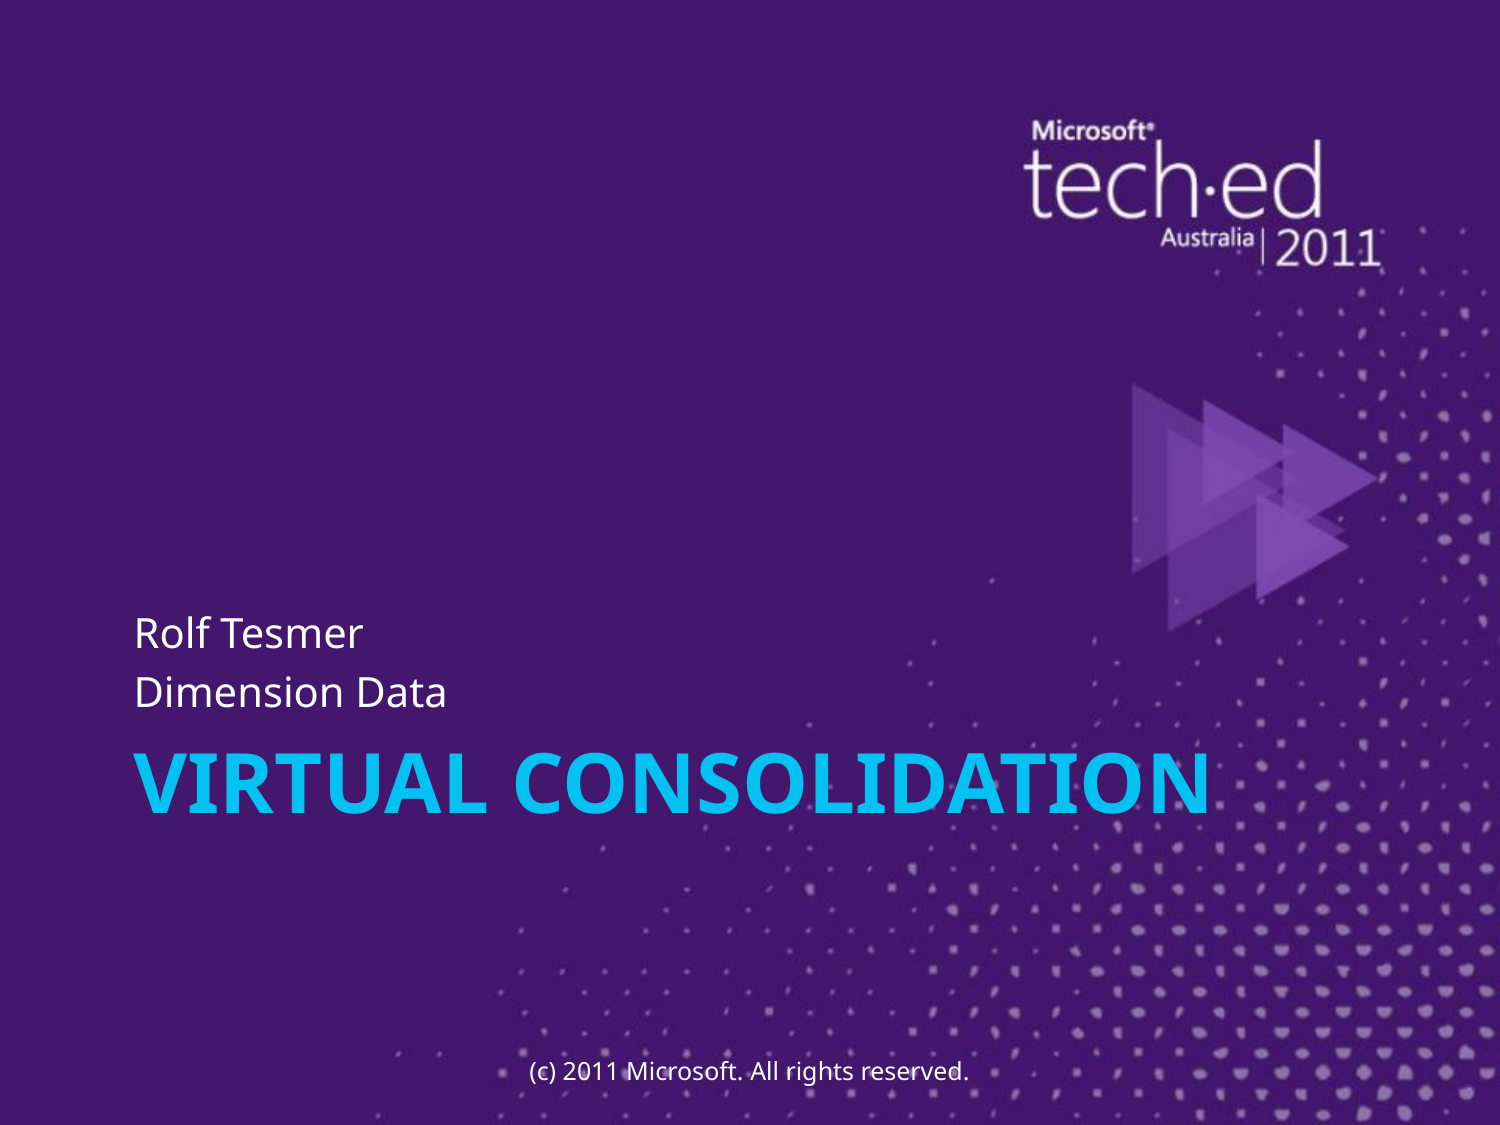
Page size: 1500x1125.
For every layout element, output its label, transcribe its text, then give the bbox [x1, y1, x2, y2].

picture [0, 0, 1500, 1125]
footer (c) 2011 Microsoft. All rights reserved. [512, 1042, 988, 1103]
list Rolf Tesmer Dimension Data [118, 476, 1394, 723]
title Virtual Consolidation [118, 723, 1394, 947]
